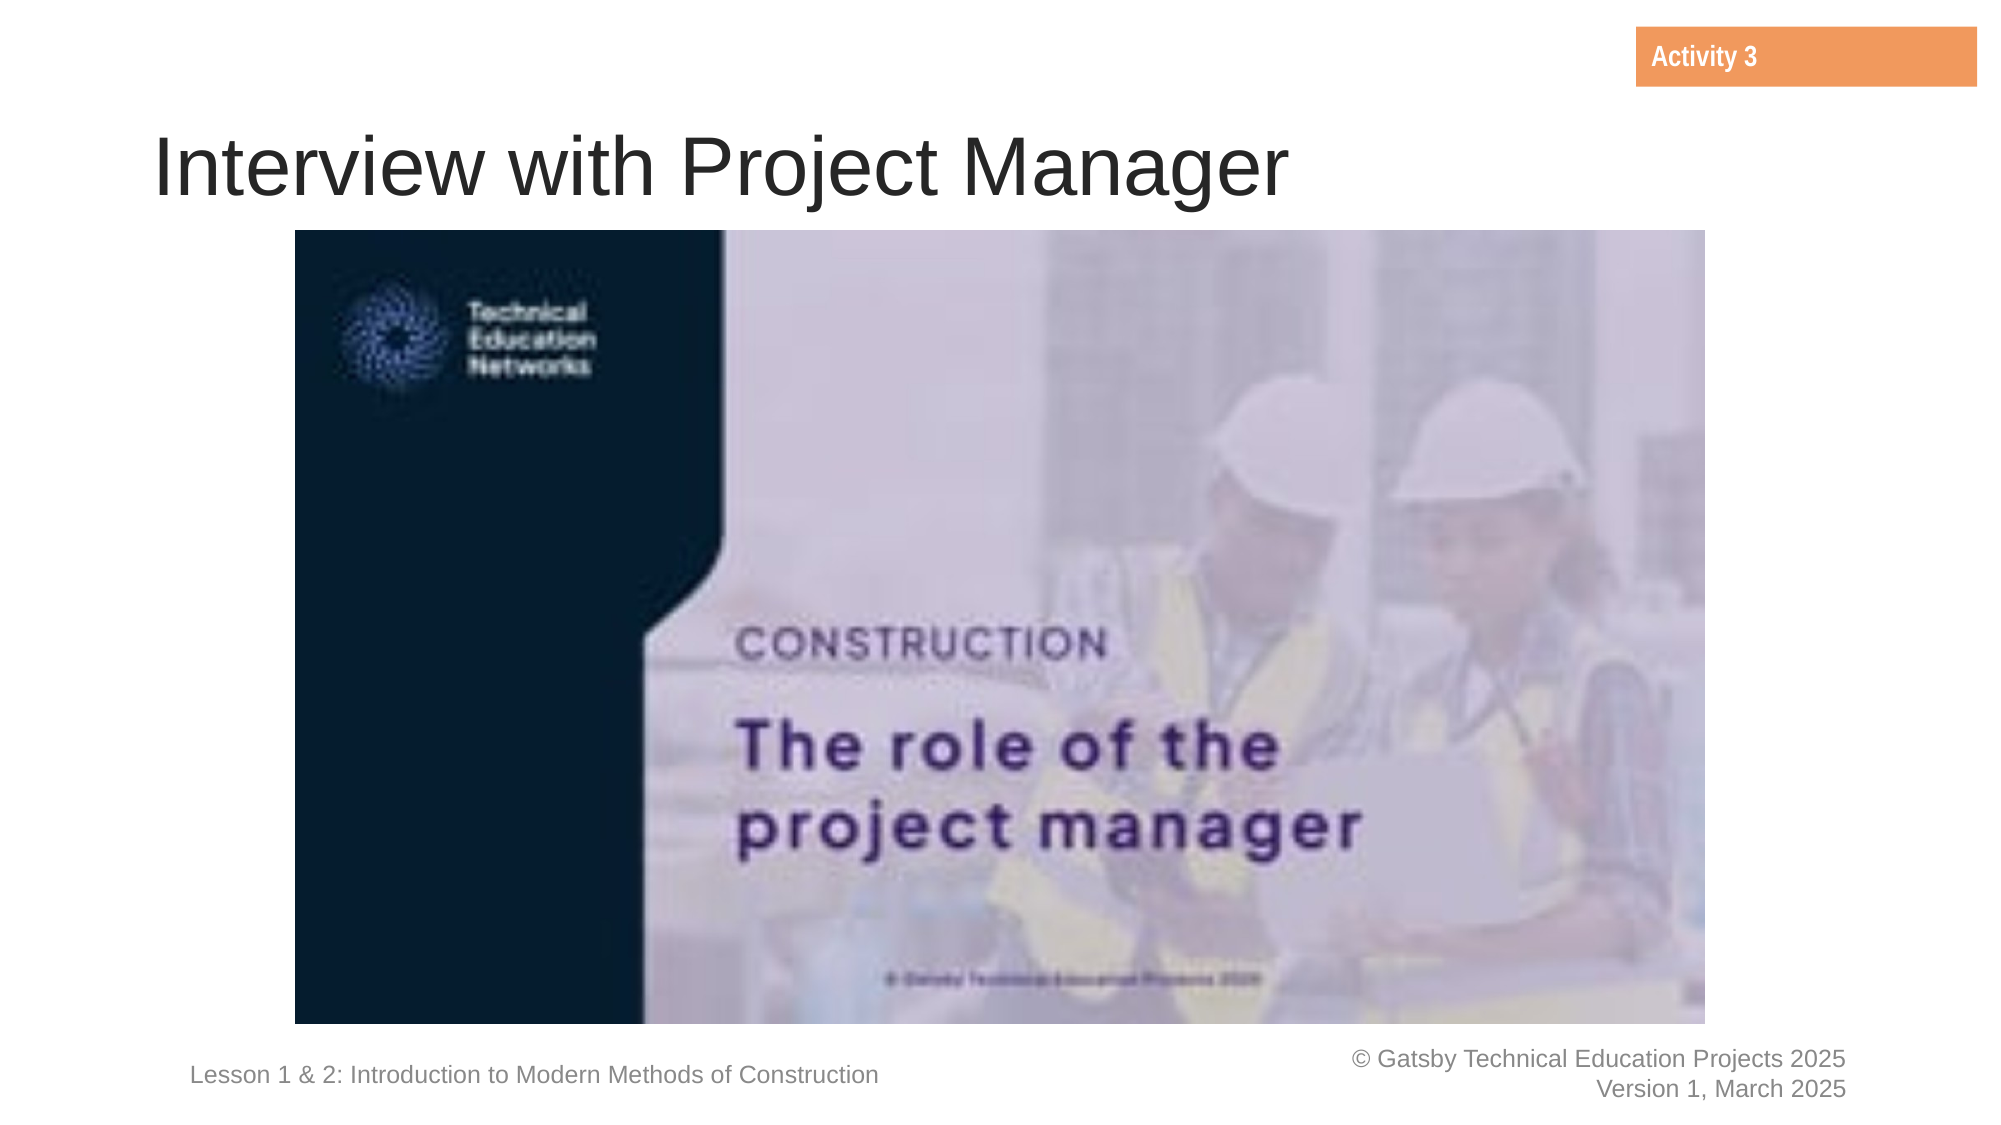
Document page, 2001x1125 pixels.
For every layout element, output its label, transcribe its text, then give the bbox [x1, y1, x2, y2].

list Activity 3 [1636, 26, 1978, 87]
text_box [293, 229, 1706, 1025]
title Interview with Project Manager [137, 59, 1863, 278]
list Lesson 1 & 2: Introduction to Modern Methods of Construction [137, 1042, 931, 1103]
